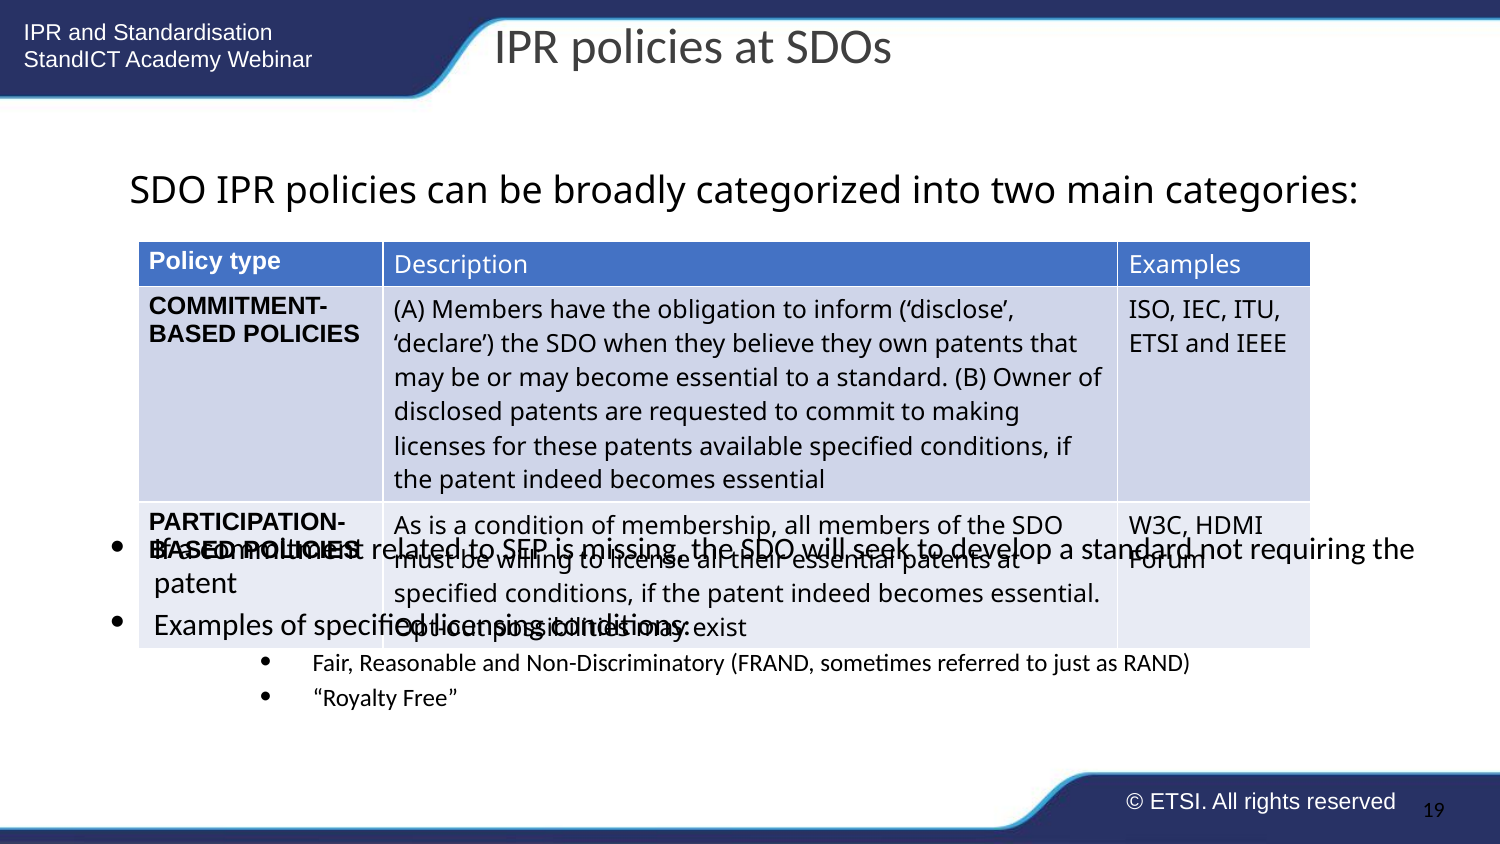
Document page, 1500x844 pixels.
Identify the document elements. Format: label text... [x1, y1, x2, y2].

picture [0, 0, 1500, 844]
text_box SDO IPR policies can be broadly categorized into two main categories: If a commitment related to SEP is missing, the SDO will seek to develop a standard not requiring the patent Examples of specified licensing conditions: Fair, Reasonable and Non-Discriminatory (FRAND, sometimes referred to just as RAND) “Royalty Free” [76, 159, 1458, 755]
text_box © ETSI. All rights reserved [1111, 779, 1415, 822]
text_box IPR policies at SDOs [482, 21, 1293, 129]
